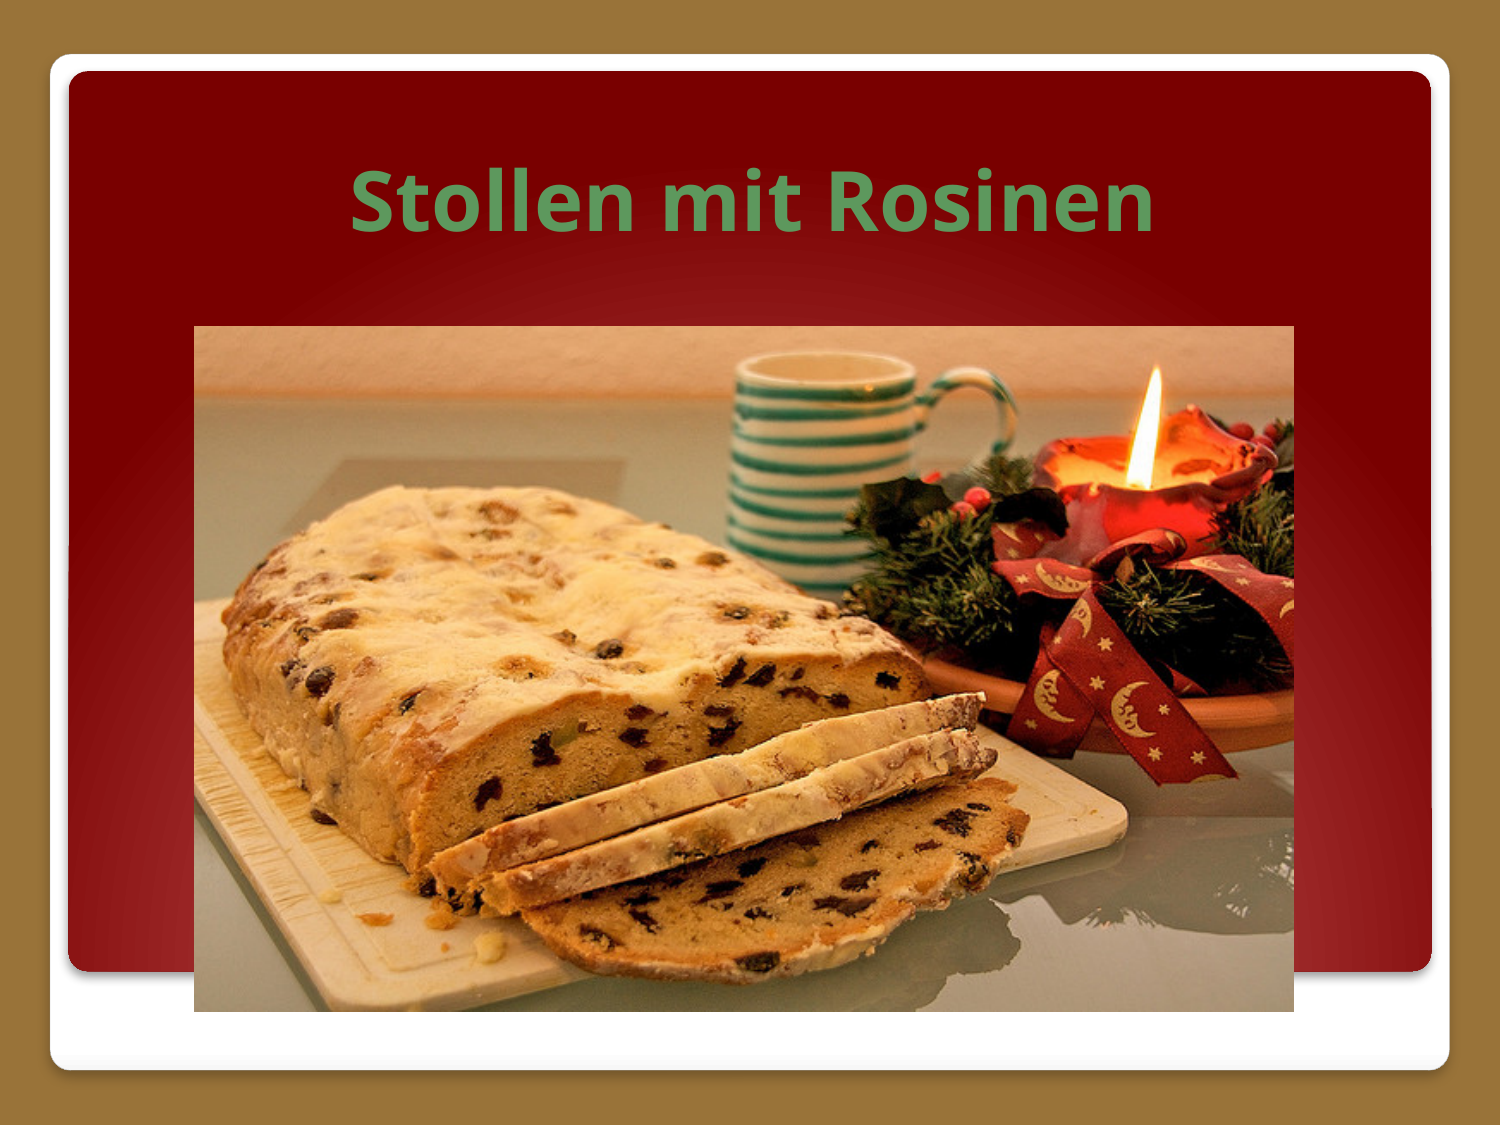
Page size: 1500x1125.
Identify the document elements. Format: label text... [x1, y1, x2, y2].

picture [194, 326, 1294, 1012]
title Stollen mit Rosinen [82, 78, 1425, 256]
